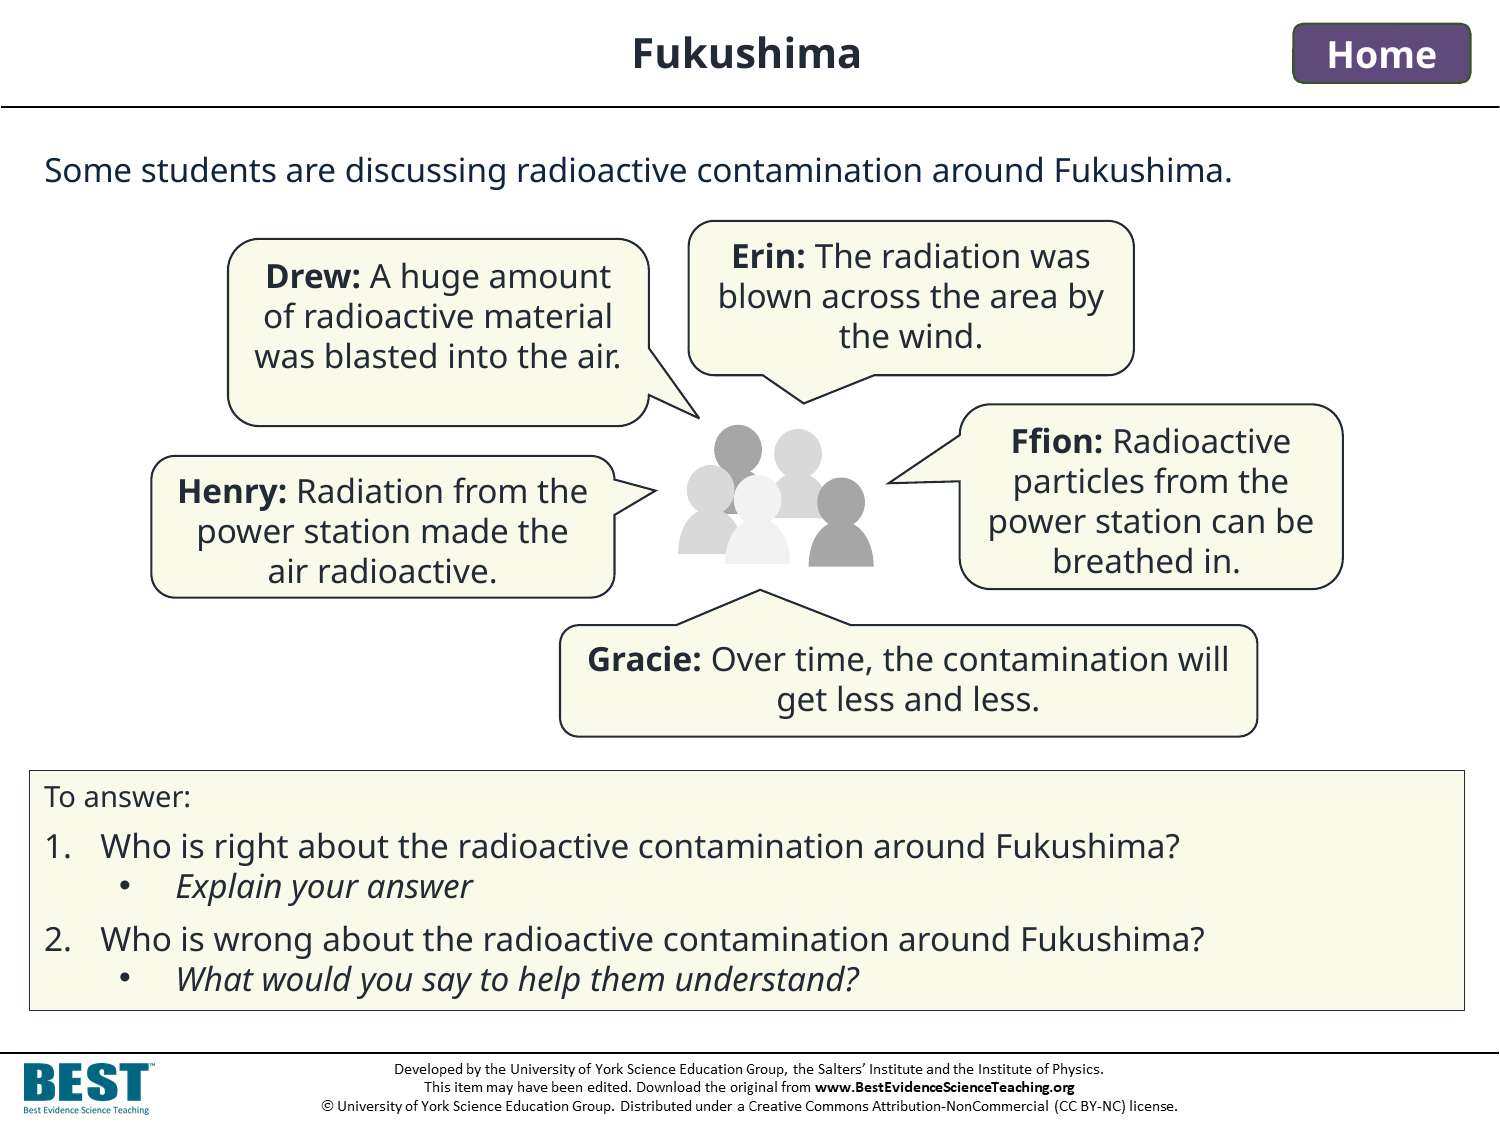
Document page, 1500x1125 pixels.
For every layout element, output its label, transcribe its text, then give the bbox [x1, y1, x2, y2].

text_box Fukushima [23, 4, 1471, 99]
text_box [151, 220, 1343, 737]
text_box Home [1292, 22, 1472, 84]
picture [0, 106, 1500, 1125]
